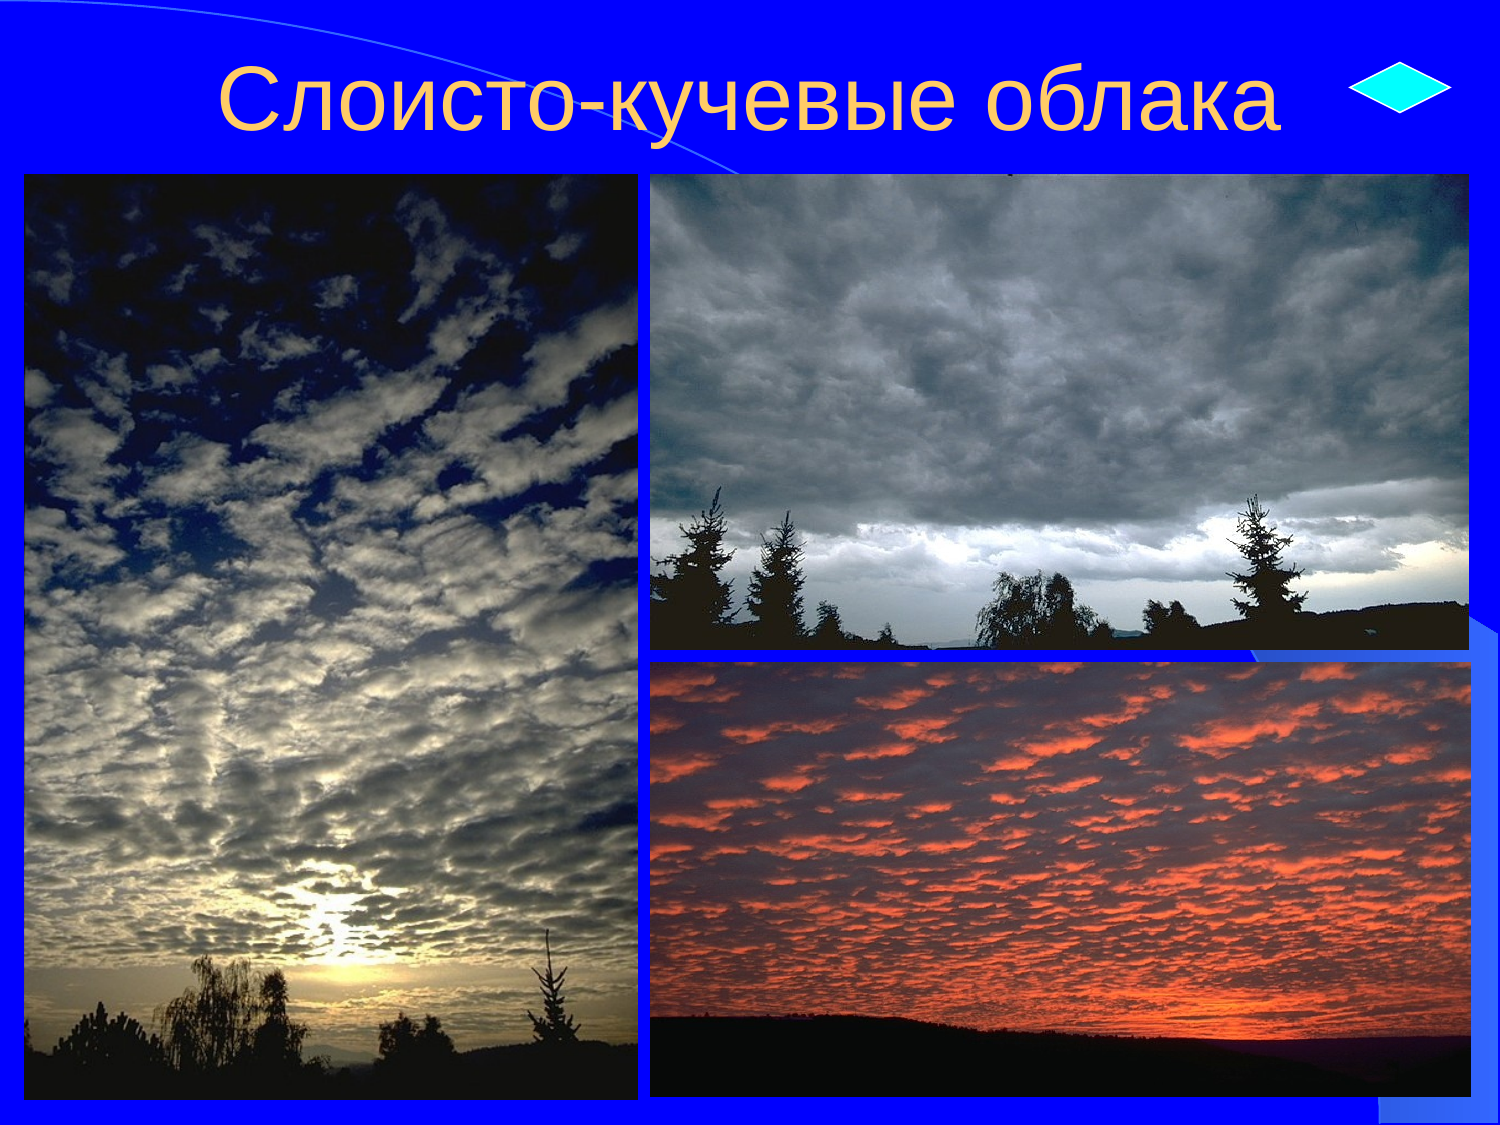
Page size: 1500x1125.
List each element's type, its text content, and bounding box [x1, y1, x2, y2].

picture [649, 174, 1469, 651]
title Слоисто-кучевые облака [112, 0, 1388, 188]
text_box [1350, 62, 1450, 113]
picture [649, 662, 1471, 1097]
picture [24, 174, 638, 1101]
